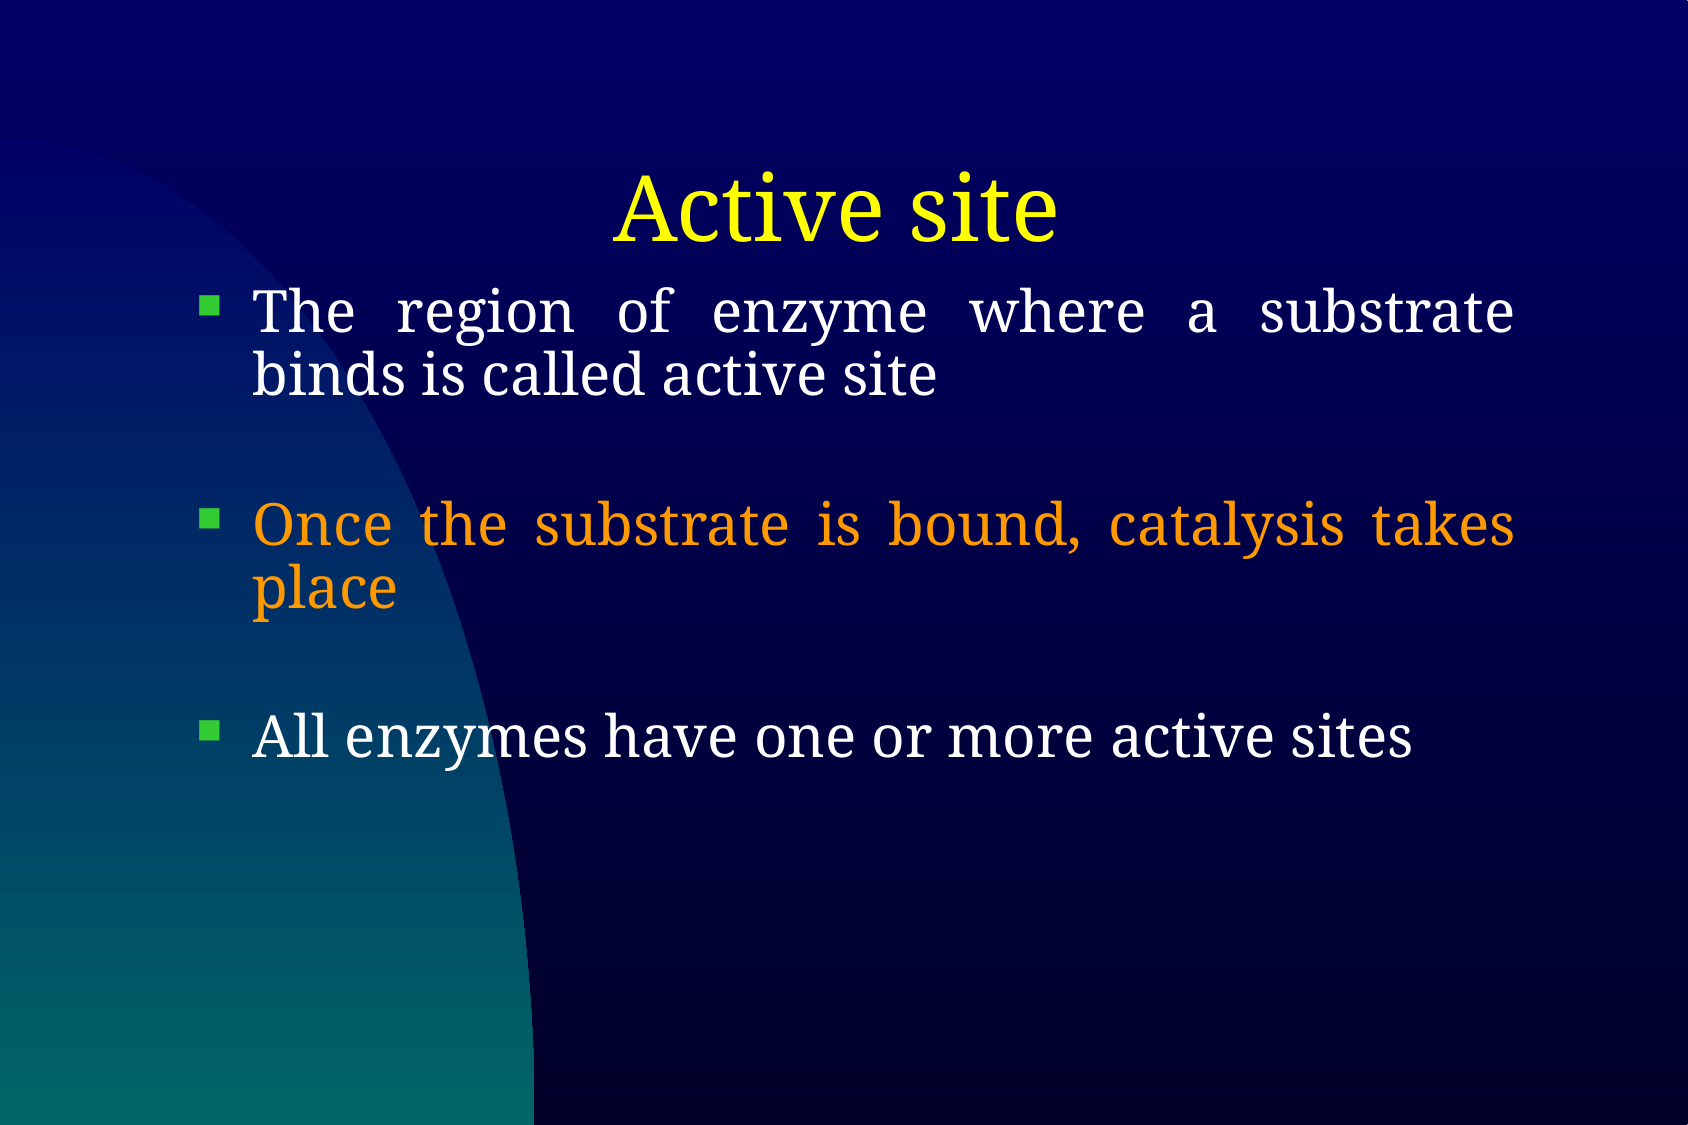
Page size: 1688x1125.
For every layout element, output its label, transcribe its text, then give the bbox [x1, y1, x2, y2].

list The region of enzyme where a substrate binds is called active site Once the substrate is bound, catalysis takes place All enzymes have one or more active sites [181, 275, 1532, 1050]
title Active site [347, 125, 1328, 275]
